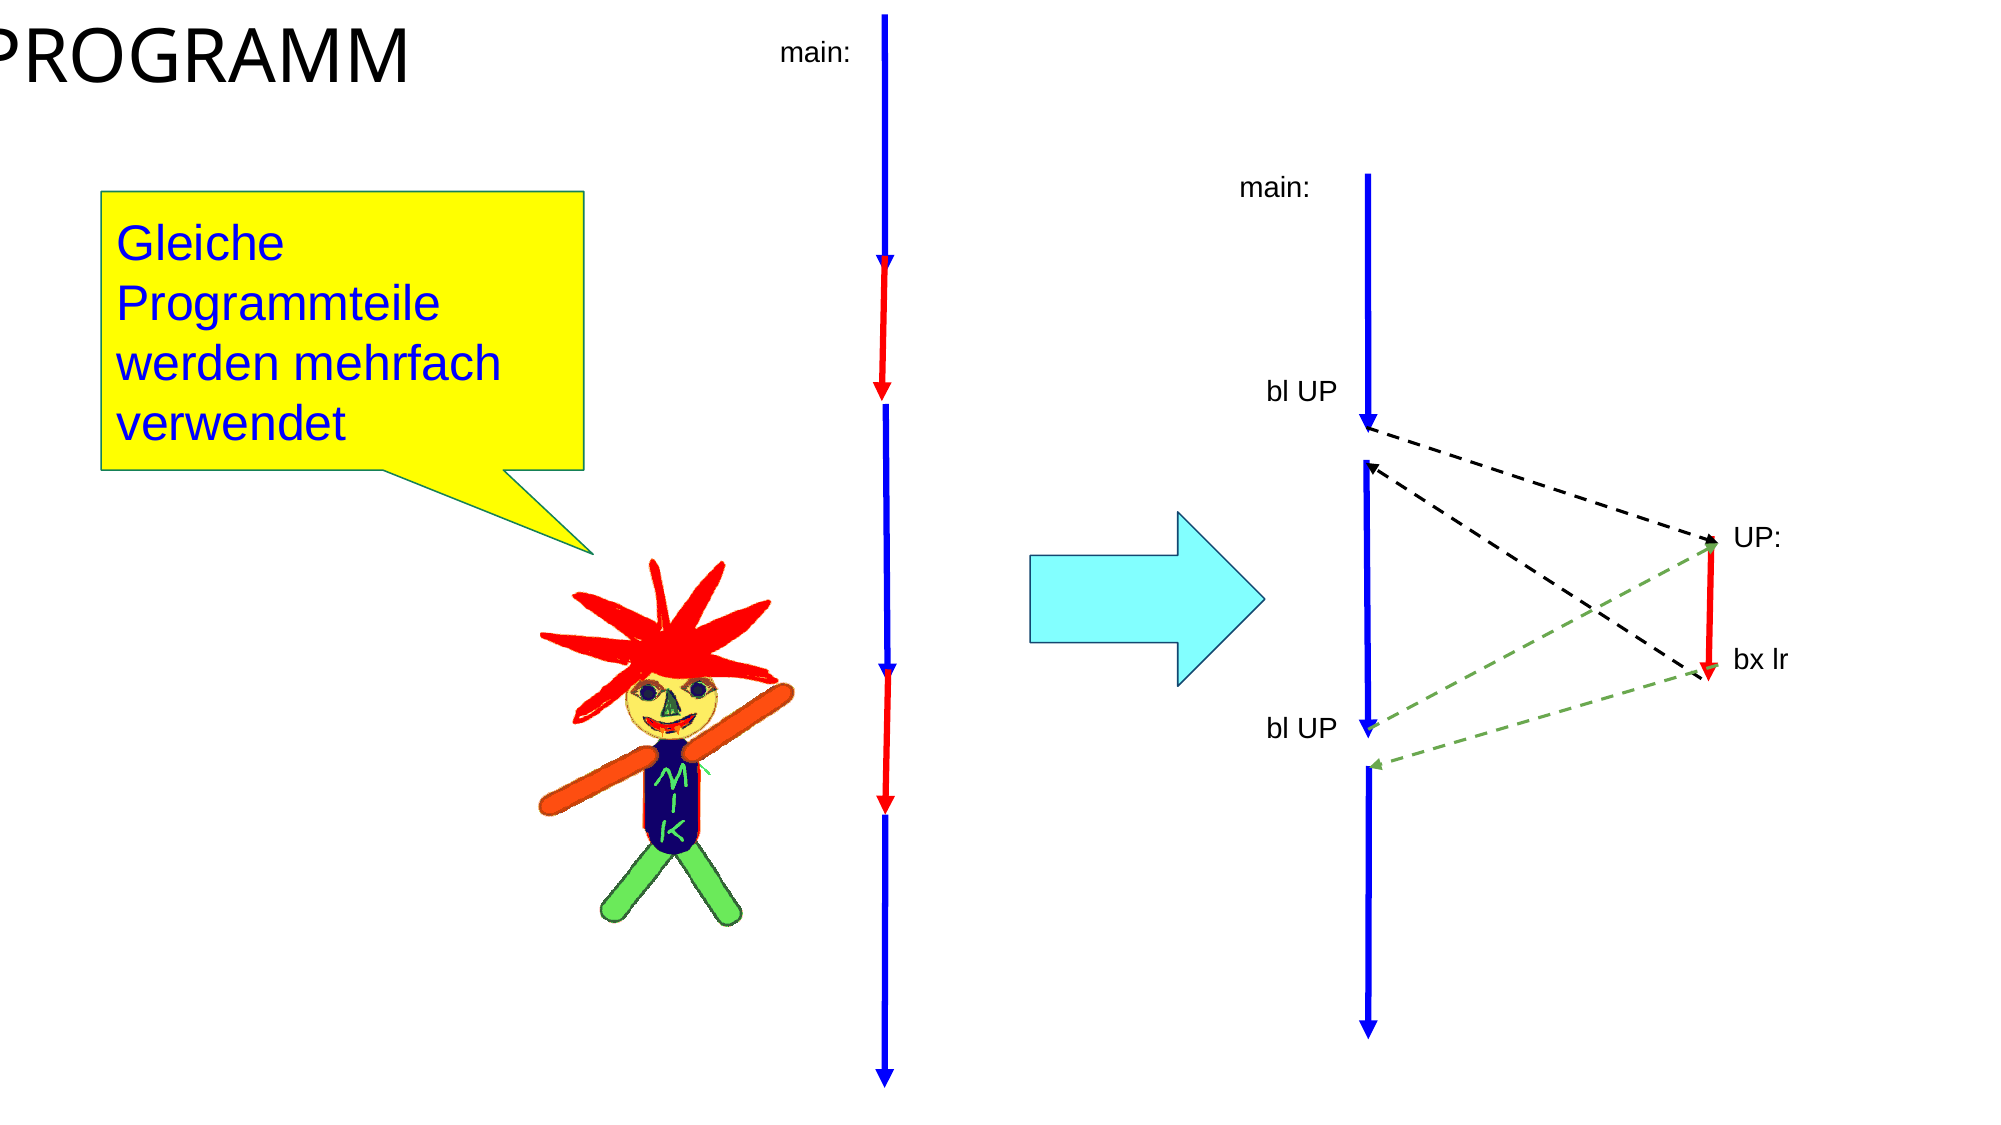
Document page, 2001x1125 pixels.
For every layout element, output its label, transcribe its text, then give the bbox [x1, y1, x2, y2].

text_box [884, 669, 889, 815]
text_box Gleiche Programmteile werden mehrfach verwendet [101, 191, 587, 548]
text_box main: [764, 17, 881, 98]
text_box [1366, 427, 1719, 542]
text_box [1365, 462, 1702, 543]
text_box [1368, 664, 1719, 768]
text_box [1367, 542, 1719, 664]
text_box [881, 255, 885, 402]
text_box bl UP [1251, 357, 1362, 428]
text_box bx lr [1724, 624, 1836, 705]
text_box [1030, 511, 1265, 687]
text_box bl UP [1251, 694, 1363, 765]
text_box UP: [1724, 503, 1836, 584]
title UNTERPROGRAMM [0, 0, 492, 116]
text_box main: [1224, 152, 1342, 233]
picture [510, 549, 811, 935]
